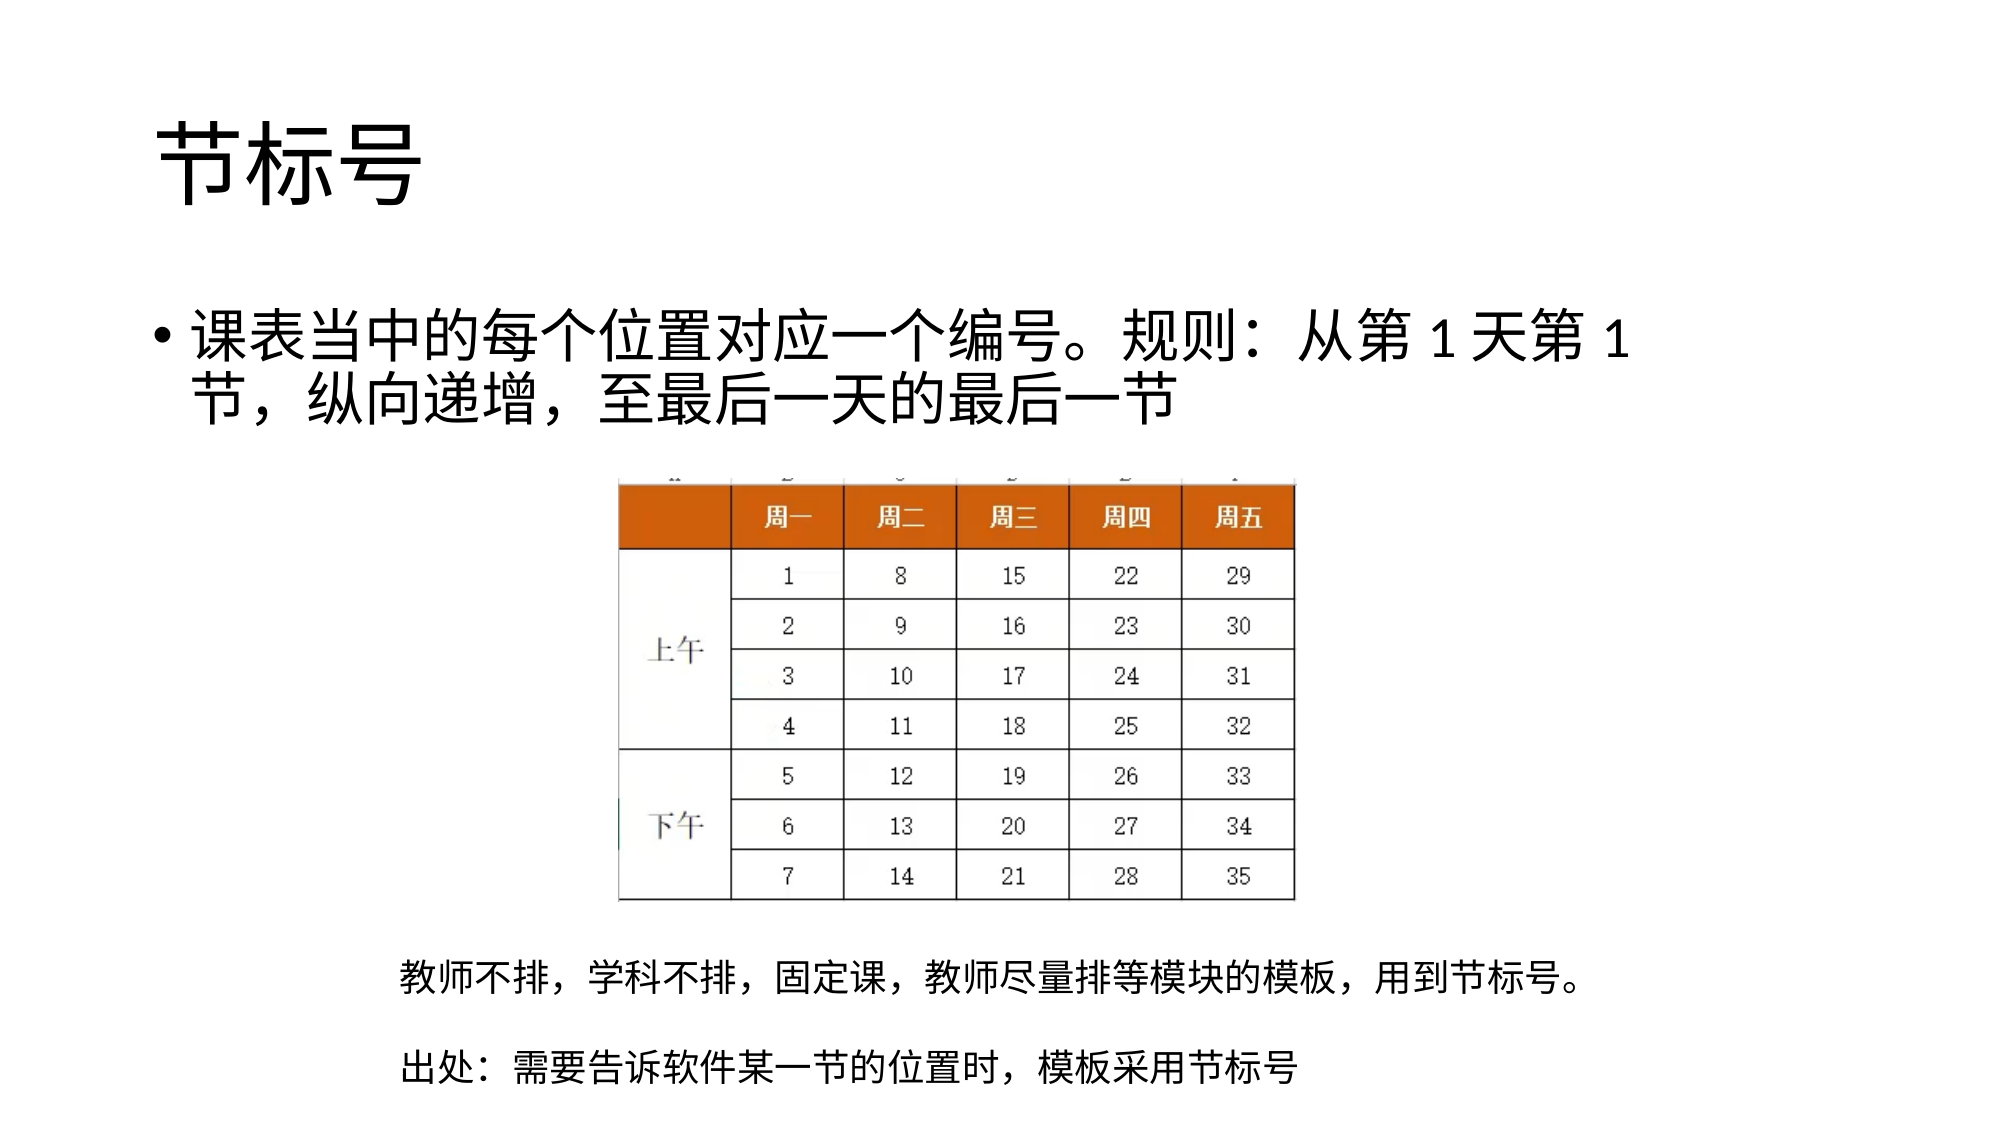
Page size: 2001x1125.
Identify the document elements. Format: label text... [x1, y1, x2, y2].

picture [618, 478, 1297, 902]
title 节标号 [137, 59, 1863, 278]
text_box 教师不排，学科不排，固定课，教师尽量排等模块的模板，用到节标号。 出处：需要告诉软件某一节的位置时，模板采用节标号 [385, 946, 1615, 1097]
list 课表当中的每个位置对应一个编号。规则：从第1天第1节，纵向递增，至最后一天的最后一节 [137, 299, 1688, 508]
